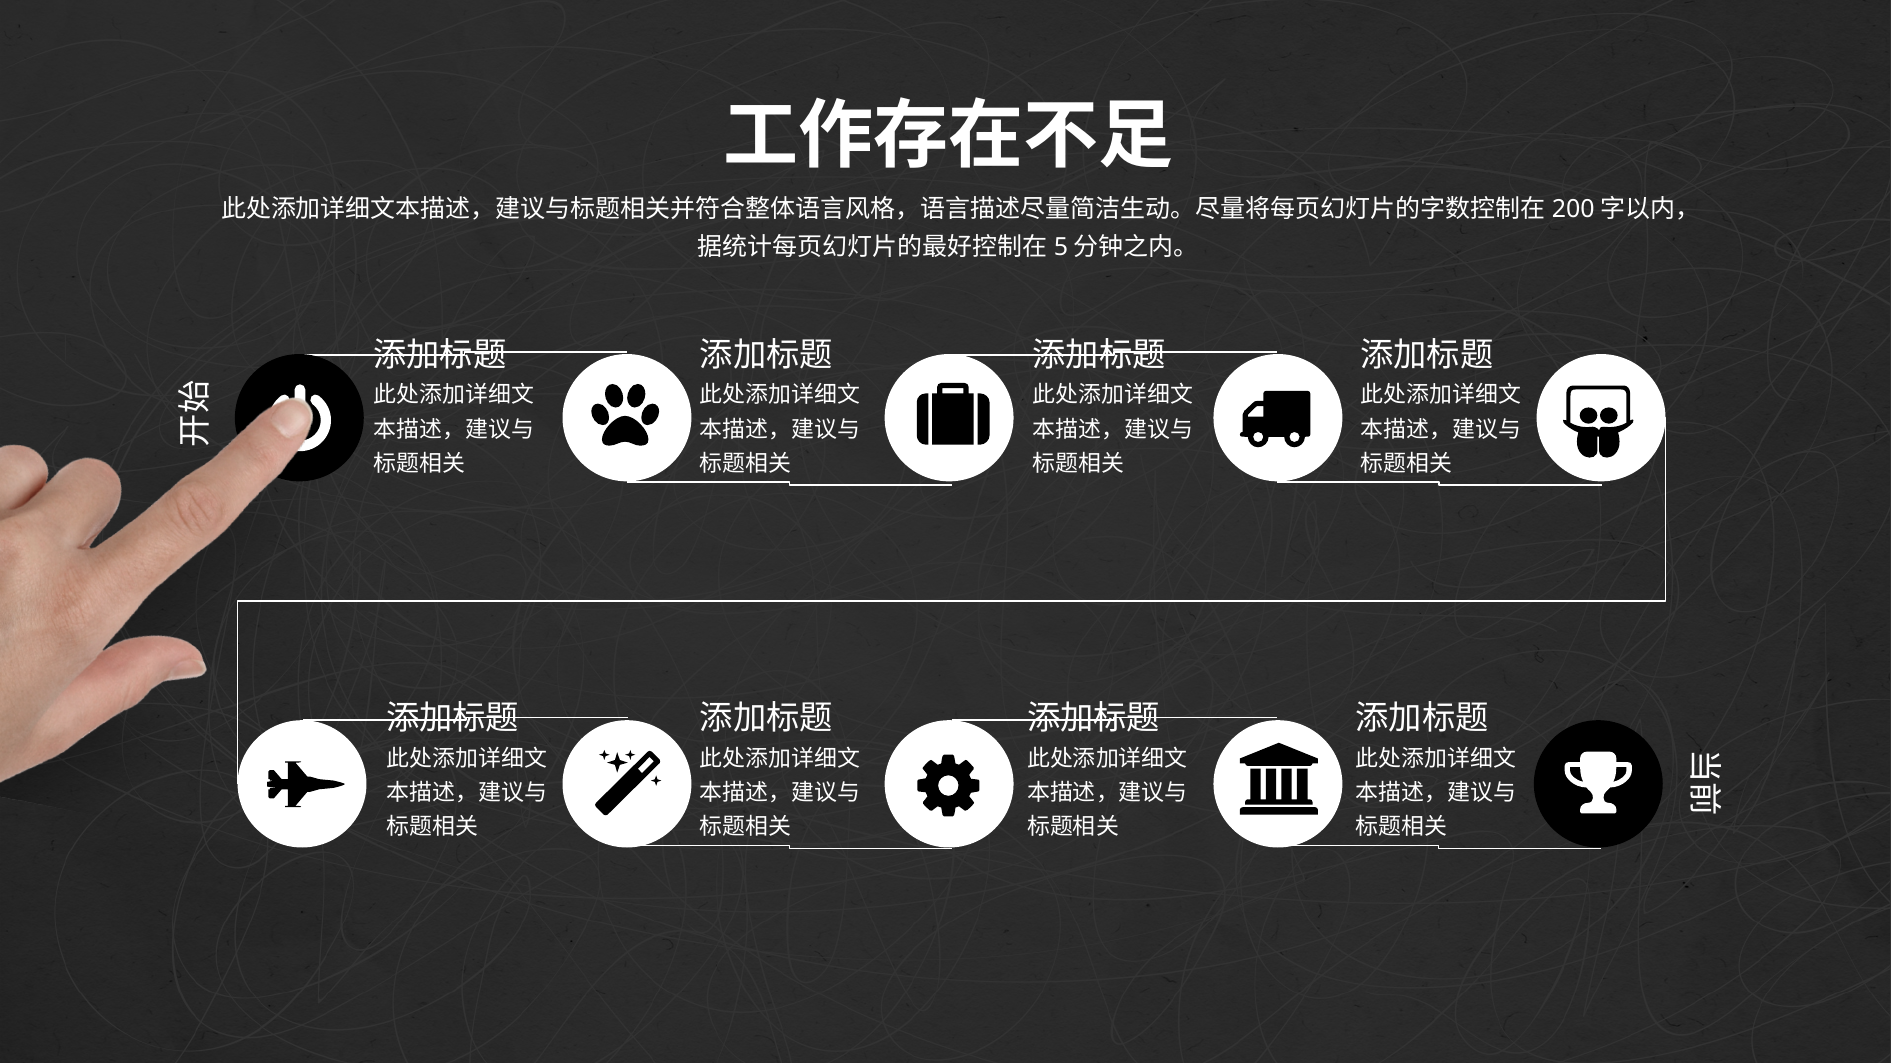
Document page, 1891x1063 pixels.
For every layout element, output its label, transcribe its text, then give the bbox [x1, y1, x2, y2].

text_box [884, 353, 1014, 482]
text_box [562, 719, 692, 848]
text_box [464, 858, 468, 882]
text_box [1345, 329, 1550, 486]
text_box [237, 719, 367, 848]
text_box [1213, 353, 1343, 482]
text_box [787, 858, 791, 1010]
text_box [1112, 858, 1116, 882]
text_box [1213, 719, 1343, 848]
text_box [462, 191, 467, 328]
text_box 此处添加详细文本描述，建议与标题相关并符合整体语言风格，语言描述尽量简洁生动。尽量将每页幻灯片的字数控制在200字以内， 据统计每页幻灯片的最好控制在5分钟之内。 [212, 185, 1684, 260]
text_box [1017, 329, 1222, 486]
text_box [309, 353, 364, 482]
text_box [1437, 320, 1442, 328]
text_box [684, 329, 890, 486]
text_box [884, 719, 1014, 848]
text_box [1340, 693, 1546, 849]
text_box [309, 488, 1666, 721]
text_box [1012, 693, 1217, 849]
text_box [1112, 191, 1116, 328]
picture [0, 336, 304, 843]
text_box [684, 693, 890, 849]
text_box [787, 320, 792, 328]
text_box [1533, 719, 1663, 848]
text_box 当前 [1677, 728, 1738, 837]
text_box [1437, 858, 1441, 1010]
text_box 工作存在不足 [325, 94, 1571, 185]
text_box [1536, 353, 1666, 482]
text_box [371, 693, 576, 849]
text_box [462, 493, 467, 517]
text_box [358, 329, 563, 486]
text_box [562, 353, 692, 482]
text_box [0, 0, 1891, 1063]
